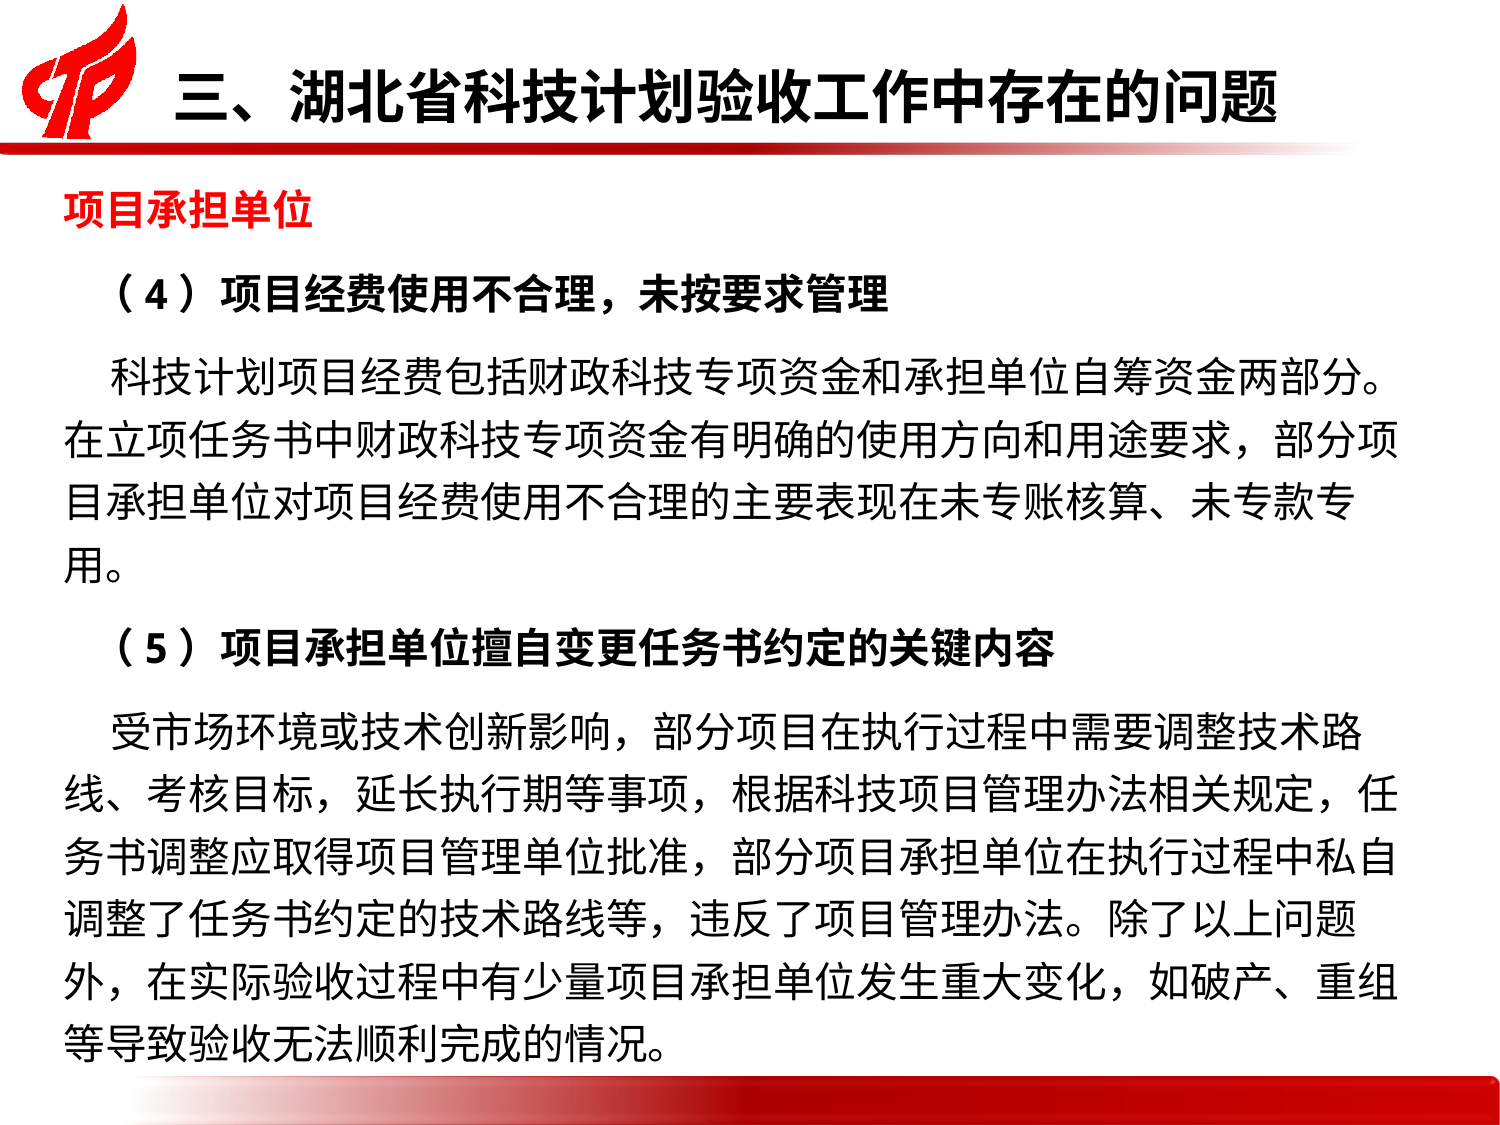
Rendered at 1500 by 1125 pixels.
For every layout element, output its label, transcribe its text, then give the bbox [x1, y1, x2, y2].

list 项目承担单位 （4）项目经费使用不合理，未按要求管理 科技计划项目经费包括财政科技专项资金和承担单位自筹资金两部分。在立项任务书中财政科技专项资金有明确的使用方向和用途要求，部分项目承担单位对项目经费使用不合理的主要表现在未专账核算、未专款专用。 （5）项目承担单位擅自变更任务书约定的关键内容 受市场环境或技术创新影响，部分项目在执行过程中需要调整技术路线、考核目标，延长执行期等事项，根据科技项目管理办法相关规定，任务书调整应取得项目管理单位批准，部分项目承担单位在执行过程中私自调整了任务书约定的技术路线等，违反了项目管理办法。除了以上问题外，在实际验收过程中有少量项目承担单位发生重大变化，如破产、重组等导致验收无法顺利完成的情况。 [47, 181, 1425, 847]
picture [0, 2, 150, 142]
picture [0, 1074, 1500, 1125]
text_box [0, 142, 1498, 155]
text_box 三、湖北省科技计划验收工作中存在的问题 [157, 65, 1345, 142]
